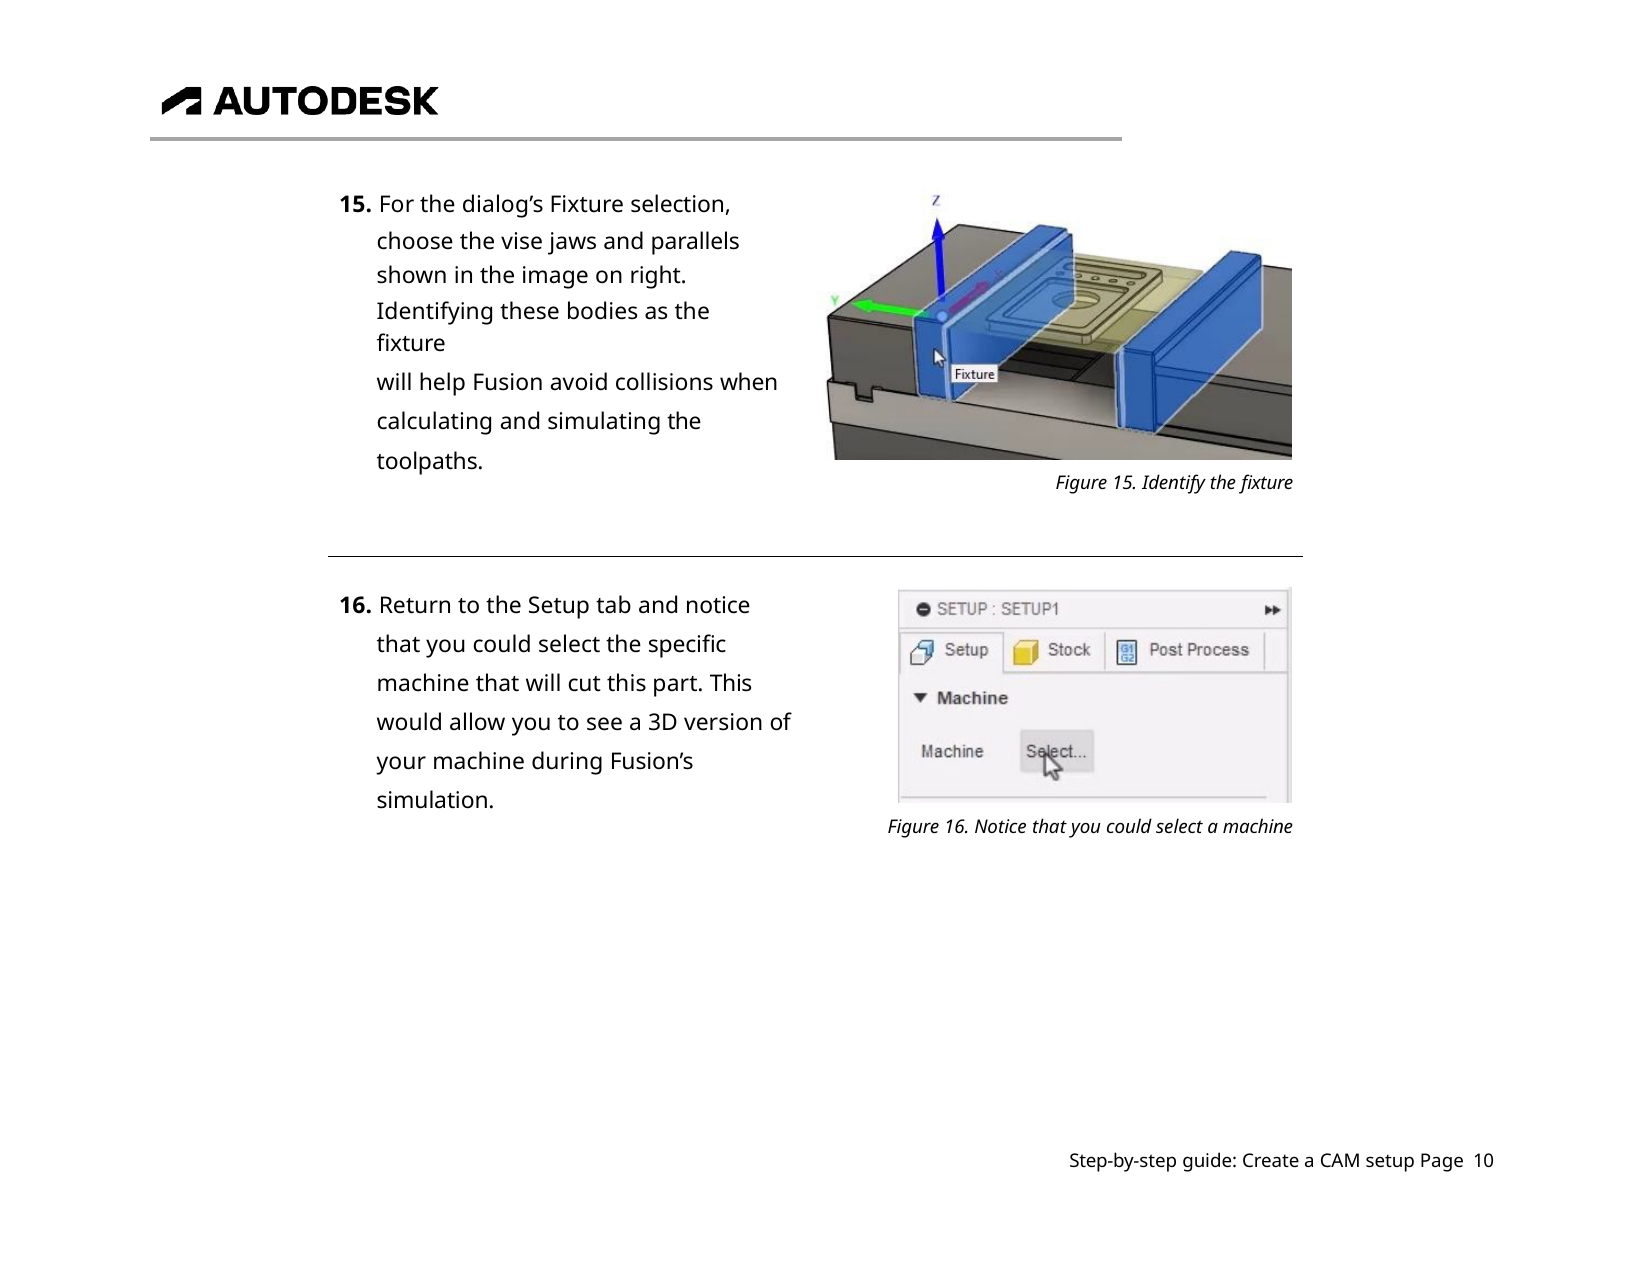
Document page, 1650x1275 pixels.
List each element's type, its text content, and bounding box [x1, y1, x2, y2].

picture [897, 586, 1292, 803]
slide_number Step-by-step guide: Create a CAM setup Page 10 [1067, 1145, 1509, 1275]
table_header Figure 15. Identify the fixture [805, 187, 1303, 556]
table_cell 16. Return to the Setup tab and notice that you could select the specific machine that will cut this part. This would allow you to see a 3D version of your machine during Fusion’s simulation. [328, 557, 805, 848]
picture [817, 186, 1293, 461]
table_cell Figure 16. Notice that you could select a machine [805, 557, 1303, 848]
picture [161, 86, 439, 115]
table_header 15. For the dialog’s Fixture selection, choose the vise jaws and parallels shown in the image on right. Identifying these bodies as the fixture will help Fusion avoid collisions when calculating and simulating the toolpaths. [328, 187, 805, 556]
